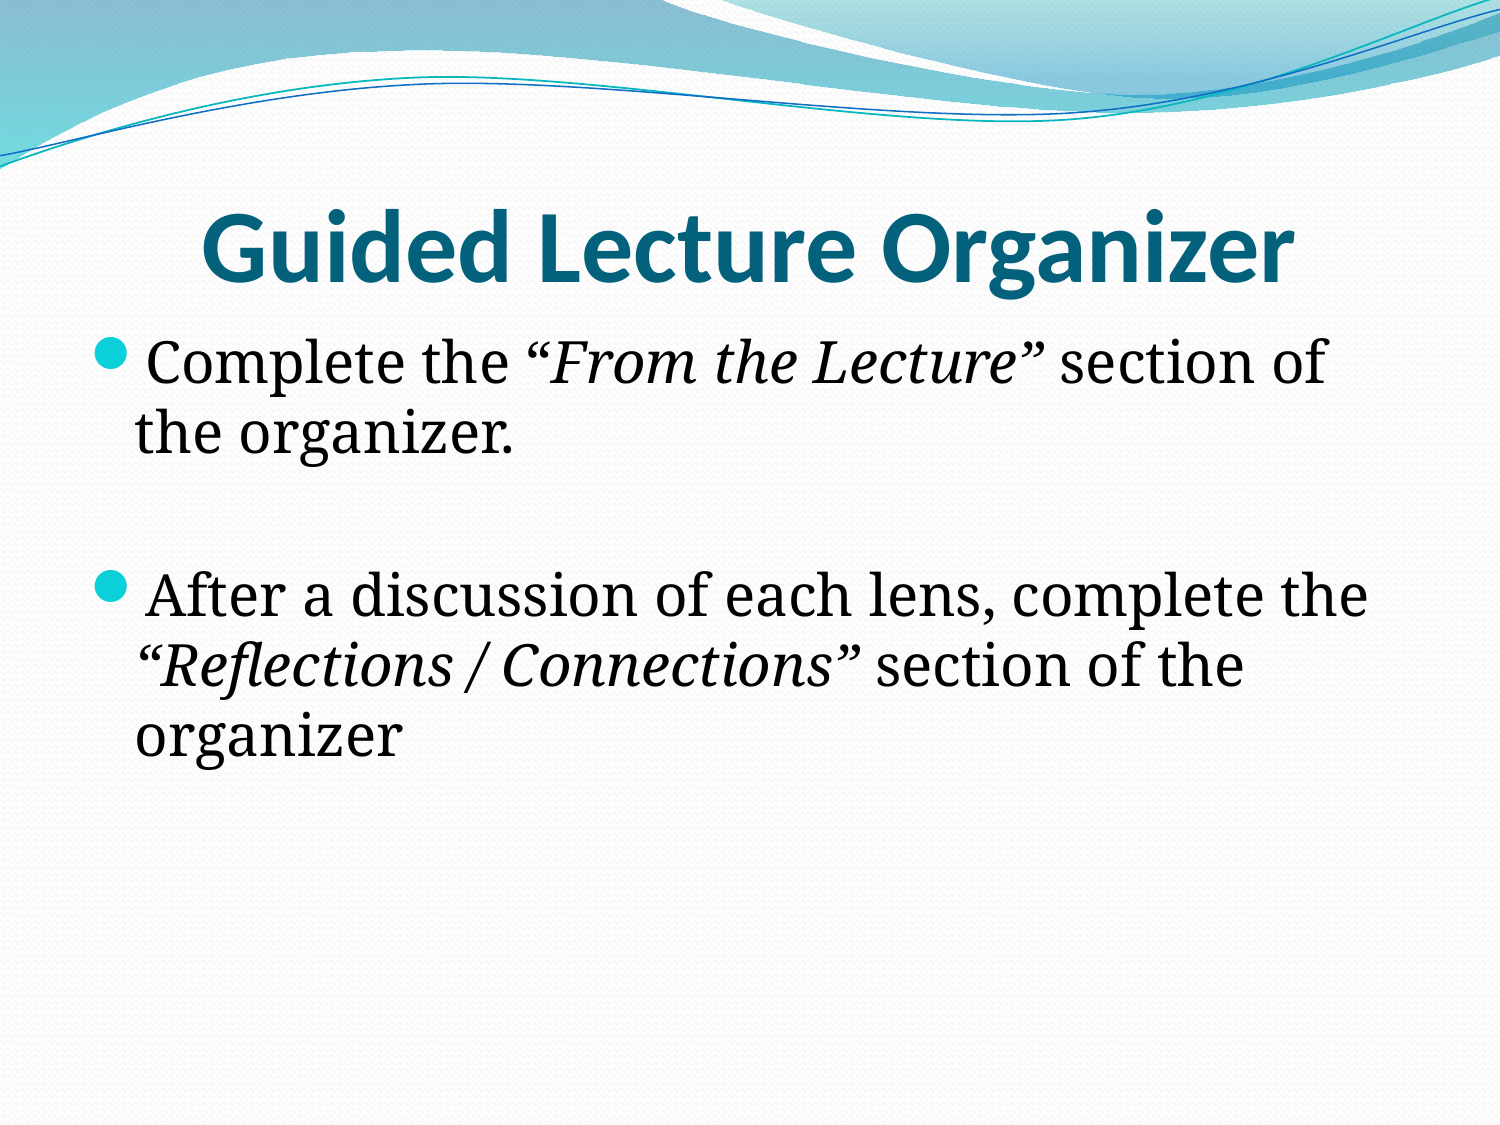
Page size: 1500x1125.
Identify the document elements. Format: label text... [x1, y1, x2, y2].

list Complete the “From the Lecture” section of the organizer. After a discussion of each lens, complete the “Reflections / Connections” section of the organizer [74, 317, 1426, 1038]
title Guided Lecture Organizer [74, 115, 1426, 304]
